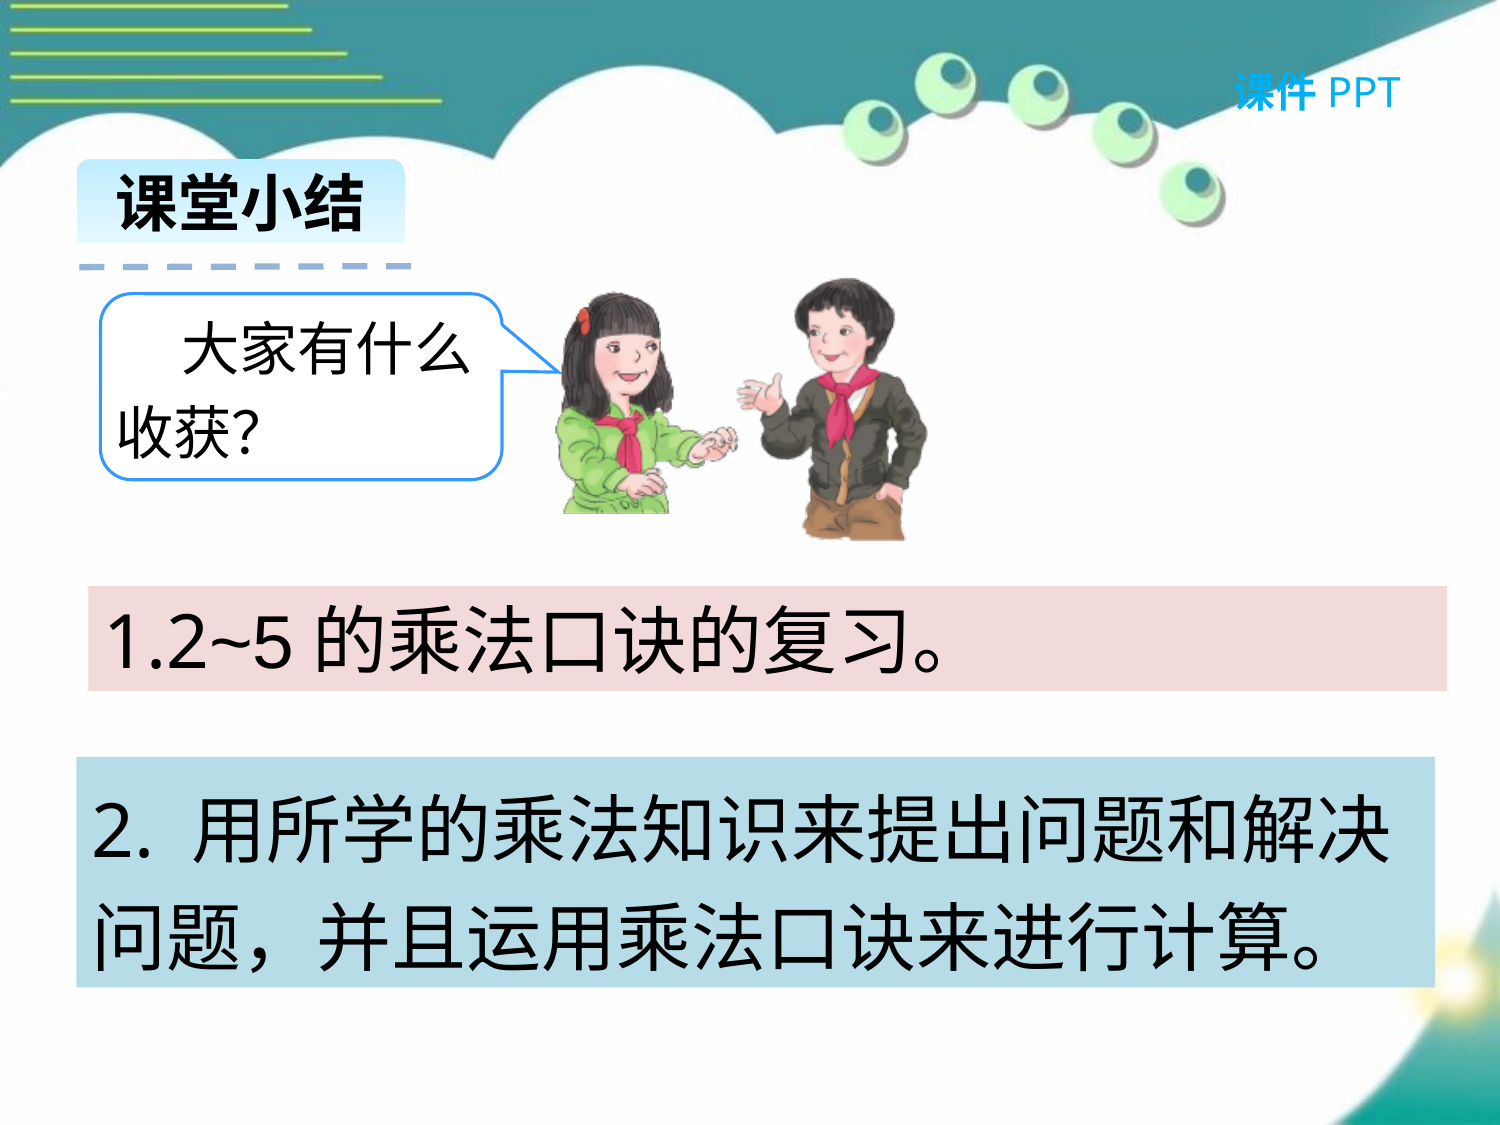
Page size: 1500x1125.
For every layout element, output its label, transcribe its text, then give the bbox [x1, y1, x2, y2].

text_box 1.2~5的乘法口诀的复习。 [88, 586, 1448, 691]
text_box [537, 255, 940, 563]
text_box 2. 用所学的乘法知识来提出问题和解决问题，并且运用乘法口诀来进行计算。 [76, 756, 1436, 988]
picture [0, 0, 1500, 1125]
text_box 课件PPT [1218, 58, 1418, 124]
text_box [100, 290, 514, 480]
text_box 课堂小结 [76, 158, 405, 244]
